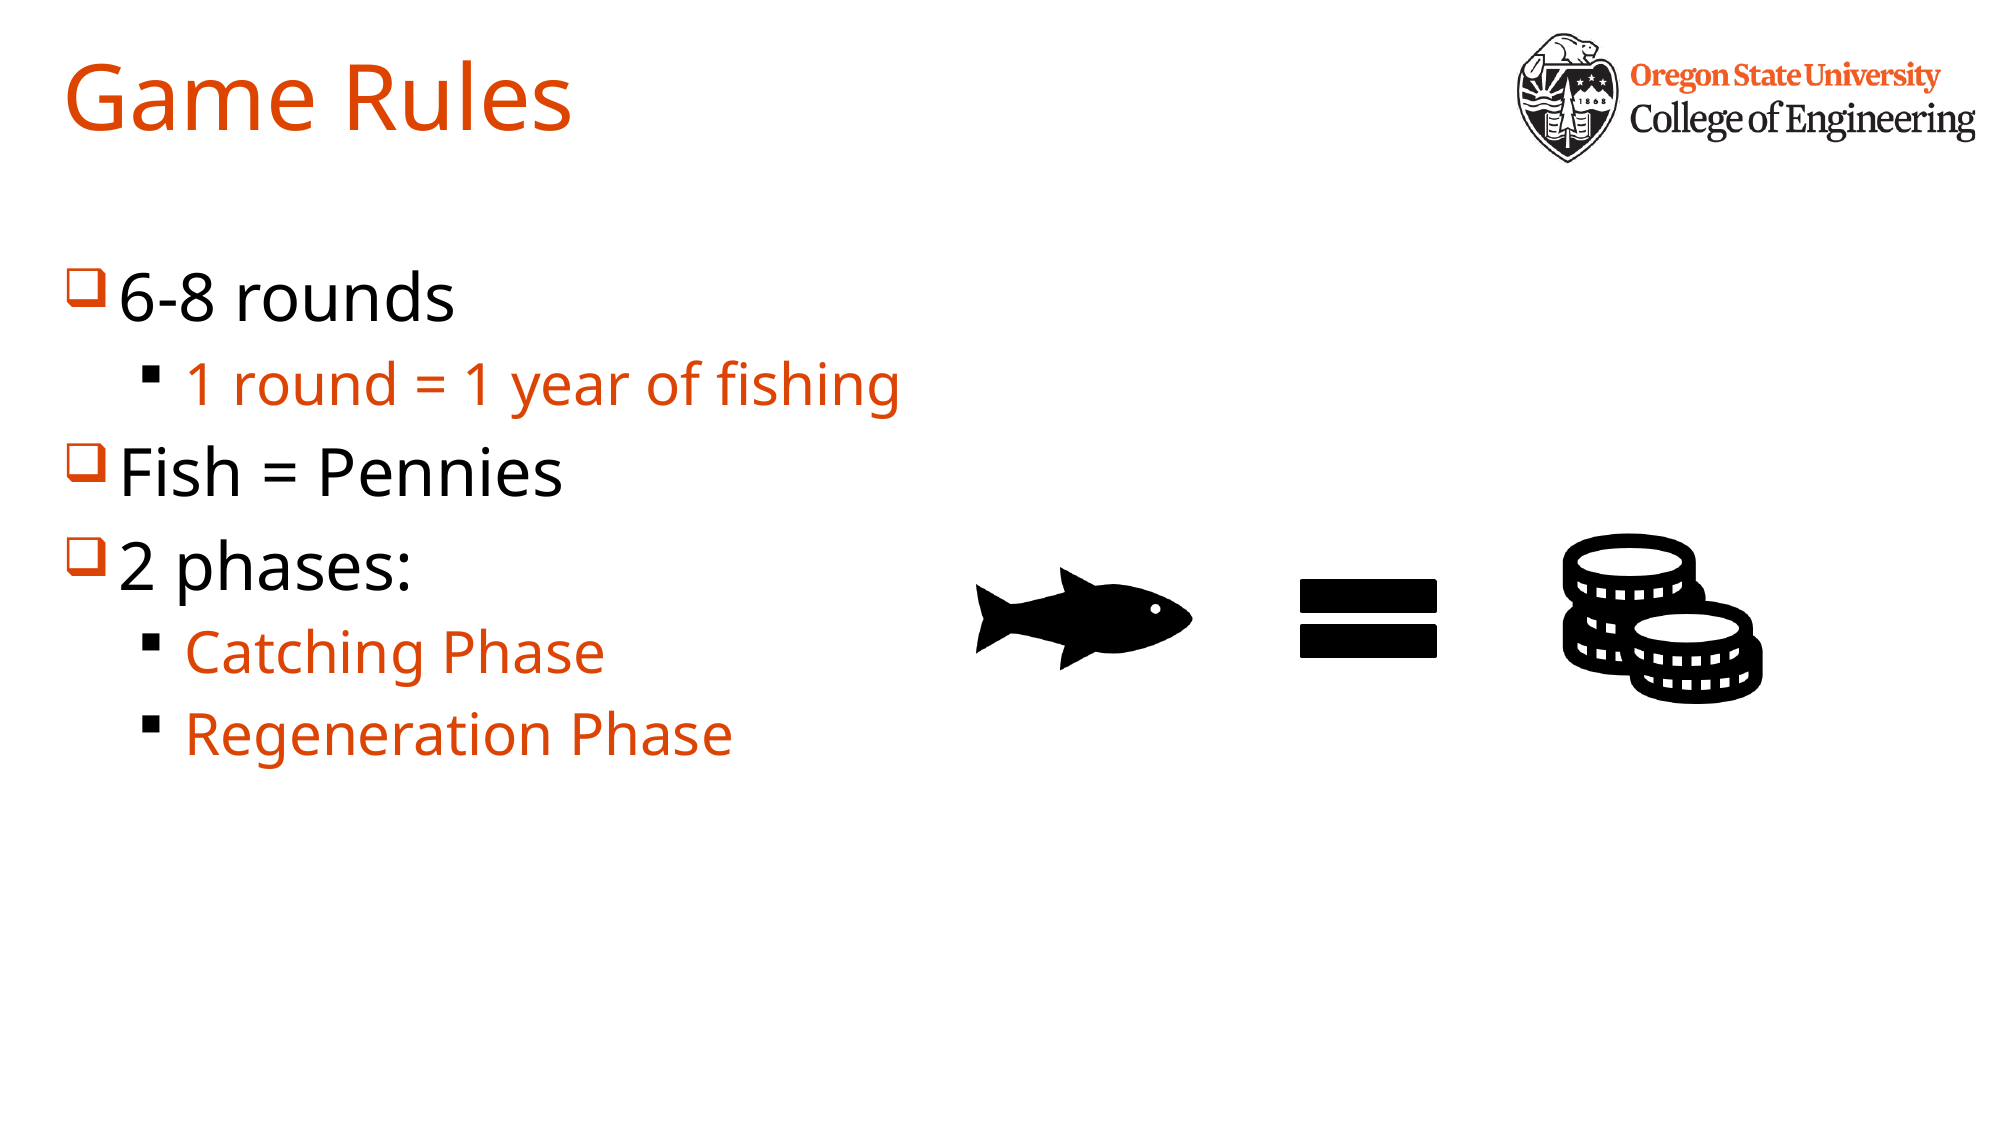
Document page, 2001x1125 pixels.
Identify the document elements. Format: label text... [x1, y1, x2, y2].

picture [1544, 505, 1772, 733]
text_box [1300, 579, 1437, 613]
picture [965, 500, 1202, 737]
text_box [1300, 624, 1437, 658]
list 6-8 rounds 1 round = 1 year of fishing Fish = Pennies 2 phases: Catching Phase Regeneration Phase [48, 247, 1965, 1074]
title Game Rules [48, 31, 1490, 228]
